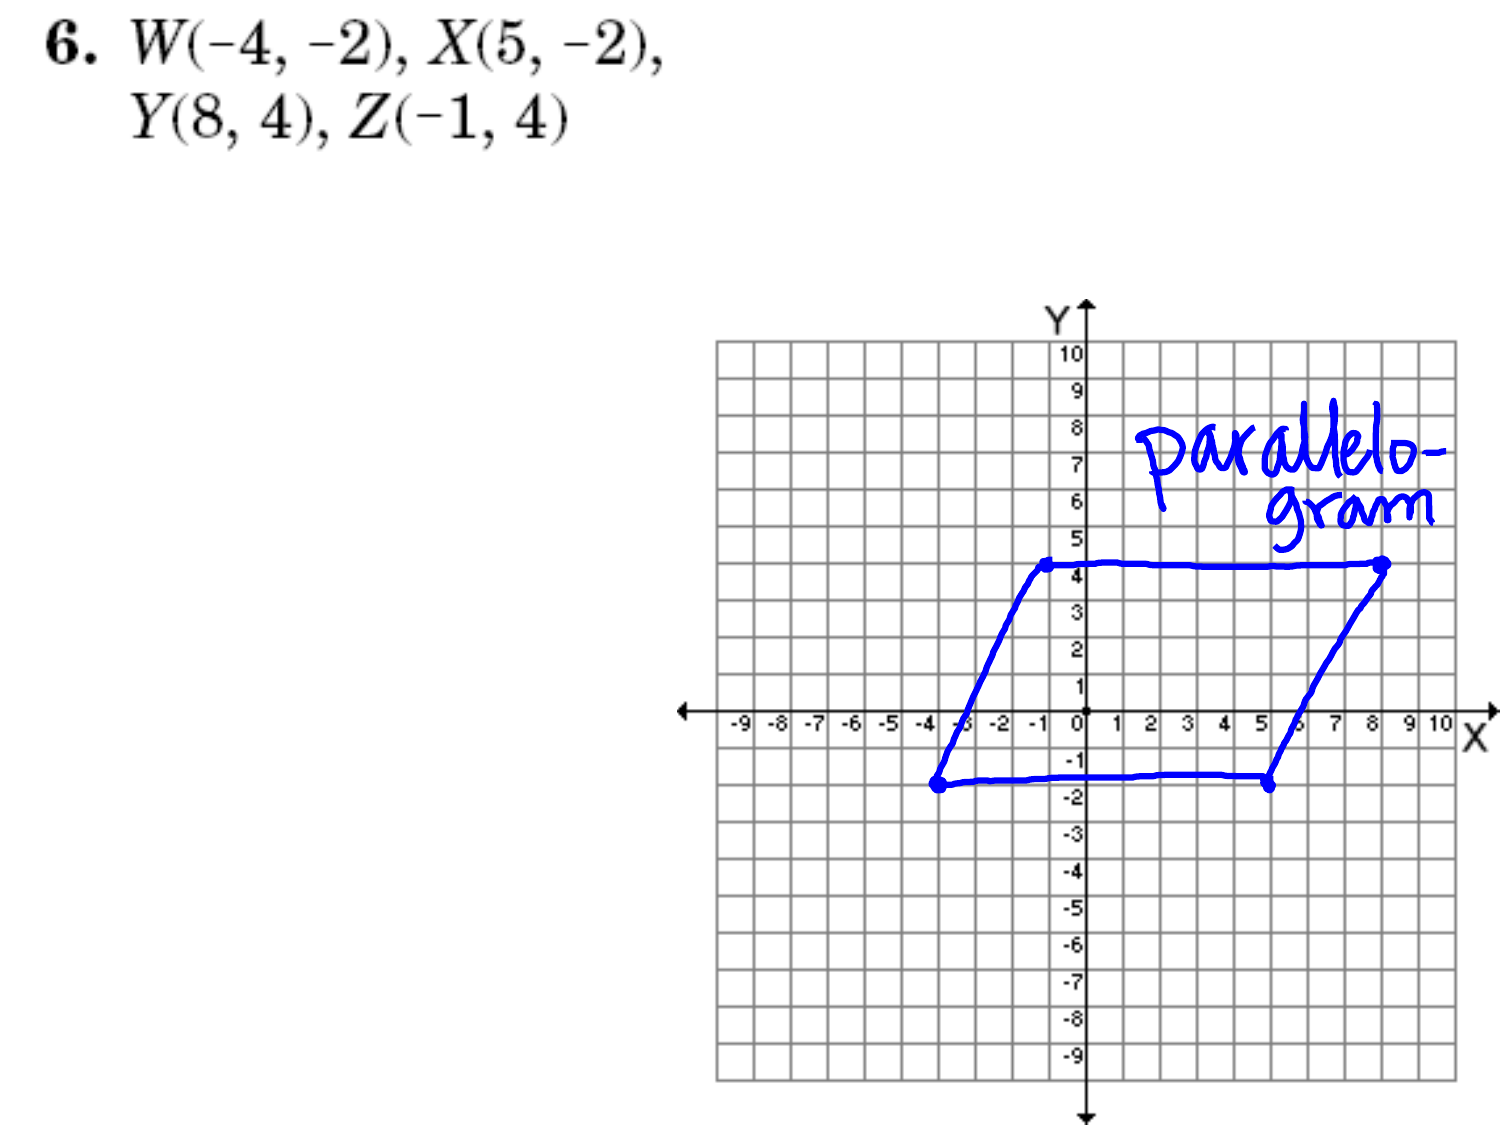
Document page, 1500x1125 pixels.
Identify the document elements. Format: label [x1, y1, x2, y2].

picture [0, 0, 762, 211]
picture [677, 299, 1500, 1125]
